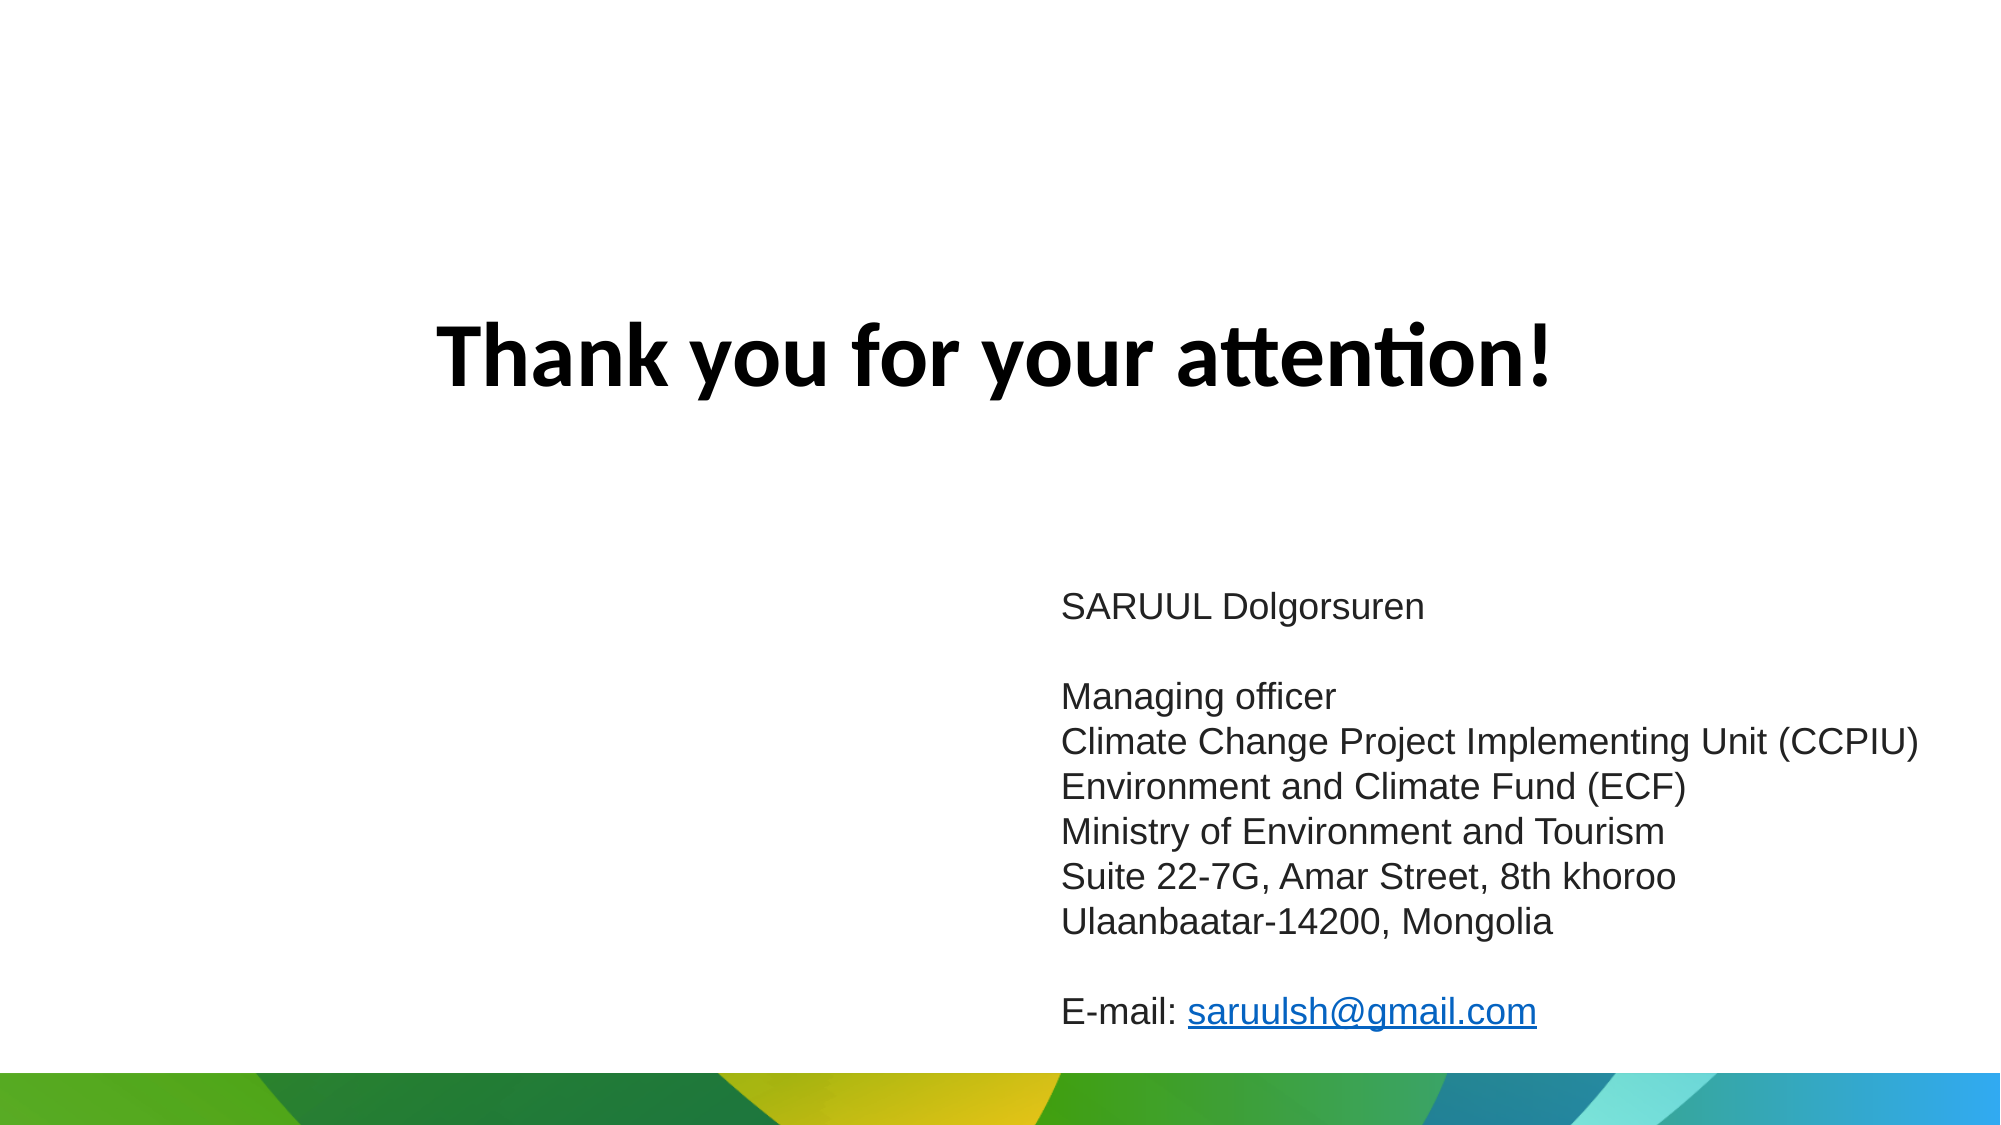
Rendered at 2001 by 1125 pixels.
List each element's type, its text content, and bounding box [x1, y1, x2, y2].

picture [0, 1073, 2000, 1125]
text_box SARUUL Dolgorsuren Managing officer Climate Change Project Implementing Unit (CCPIU) Environment and Climate Fund (ECF) Ministry of Environment and Tourism Suite 22-7G, Amar Street, 8th khoroo Ulaanbaatar-14200, Mongolia E-mail: saruulsh@gmail.com [1045, 574, 2000, 1040]
list Thank you for your attention! [350, 299, 1644, 575]
